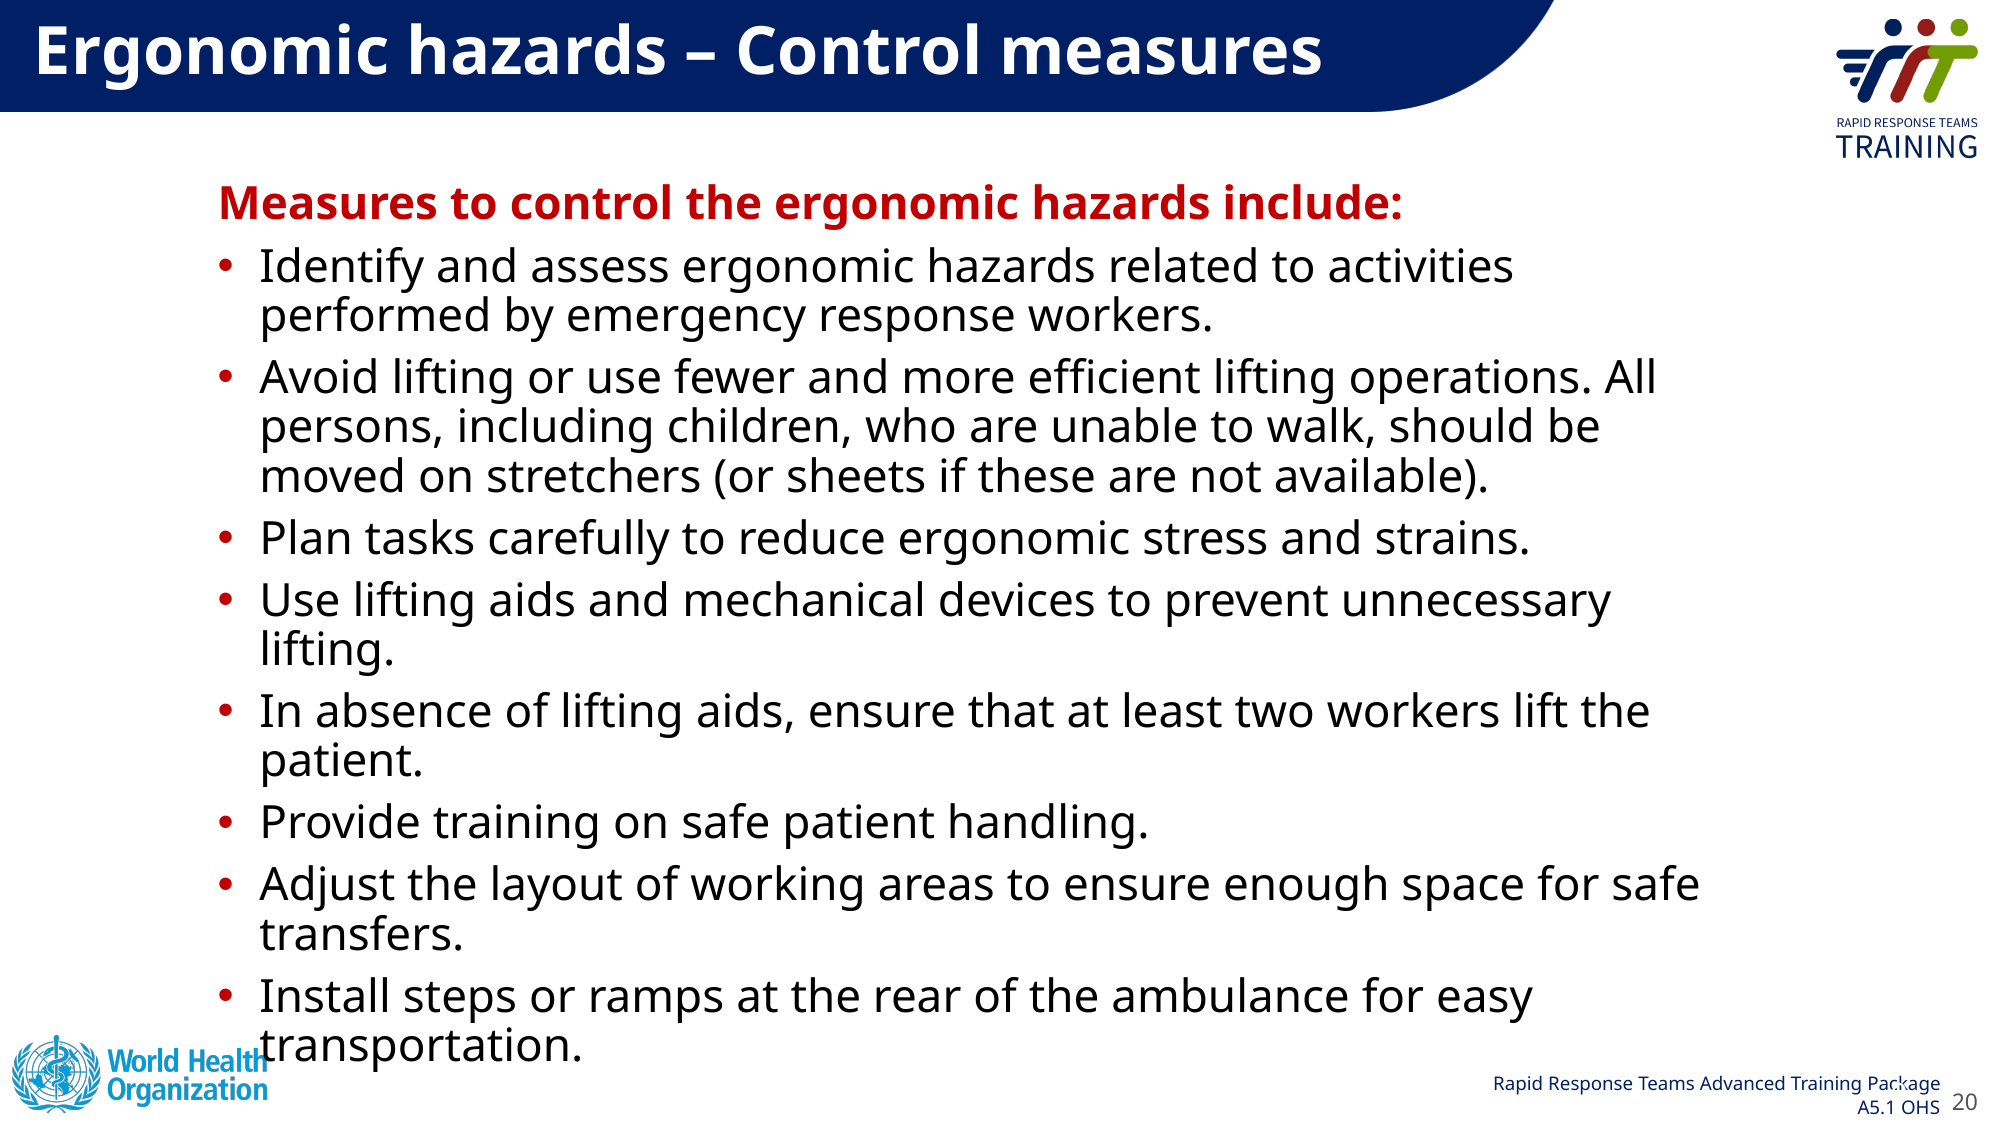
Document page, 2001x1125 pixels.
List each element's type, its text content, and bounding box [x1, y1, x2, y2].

picture [1835, 19, 1978, 167]
list Measures to control the ergonomic hazards include: Identify and assess ergonomic hazards related to activities performed by emergency response workers. Avoid lifting or use fewer and more efficient lifting operations. All persons, including children, who are unable to walk, should be moved on stretchers (or sheets if these are not available). Plan tasks carefully to reduce ergonomic stress and strains. Use lifting aids and mechanical devices to prevent unnecessary lifting. In absence of lifting aids, ensure that at least two workers lift the patient. Provide training on safe patient handling. Adjust the layout of working areas to ensure enough space for safe transfers. Install steps or ramps at the rear of the ambulance for easy transportation. [209, 172, 1740, 969]
slide_number 20 [1882, 1037, 1930, 1092]
picture [0, 0, 1578, 112]
picture [58, 1050, 64, 1058]
picture [12, 1035, 267, 1113]
picture [12, 1083, 48, 1113]
title Ergonomic hazards – Control measures [25, 0, 1346, 107]
